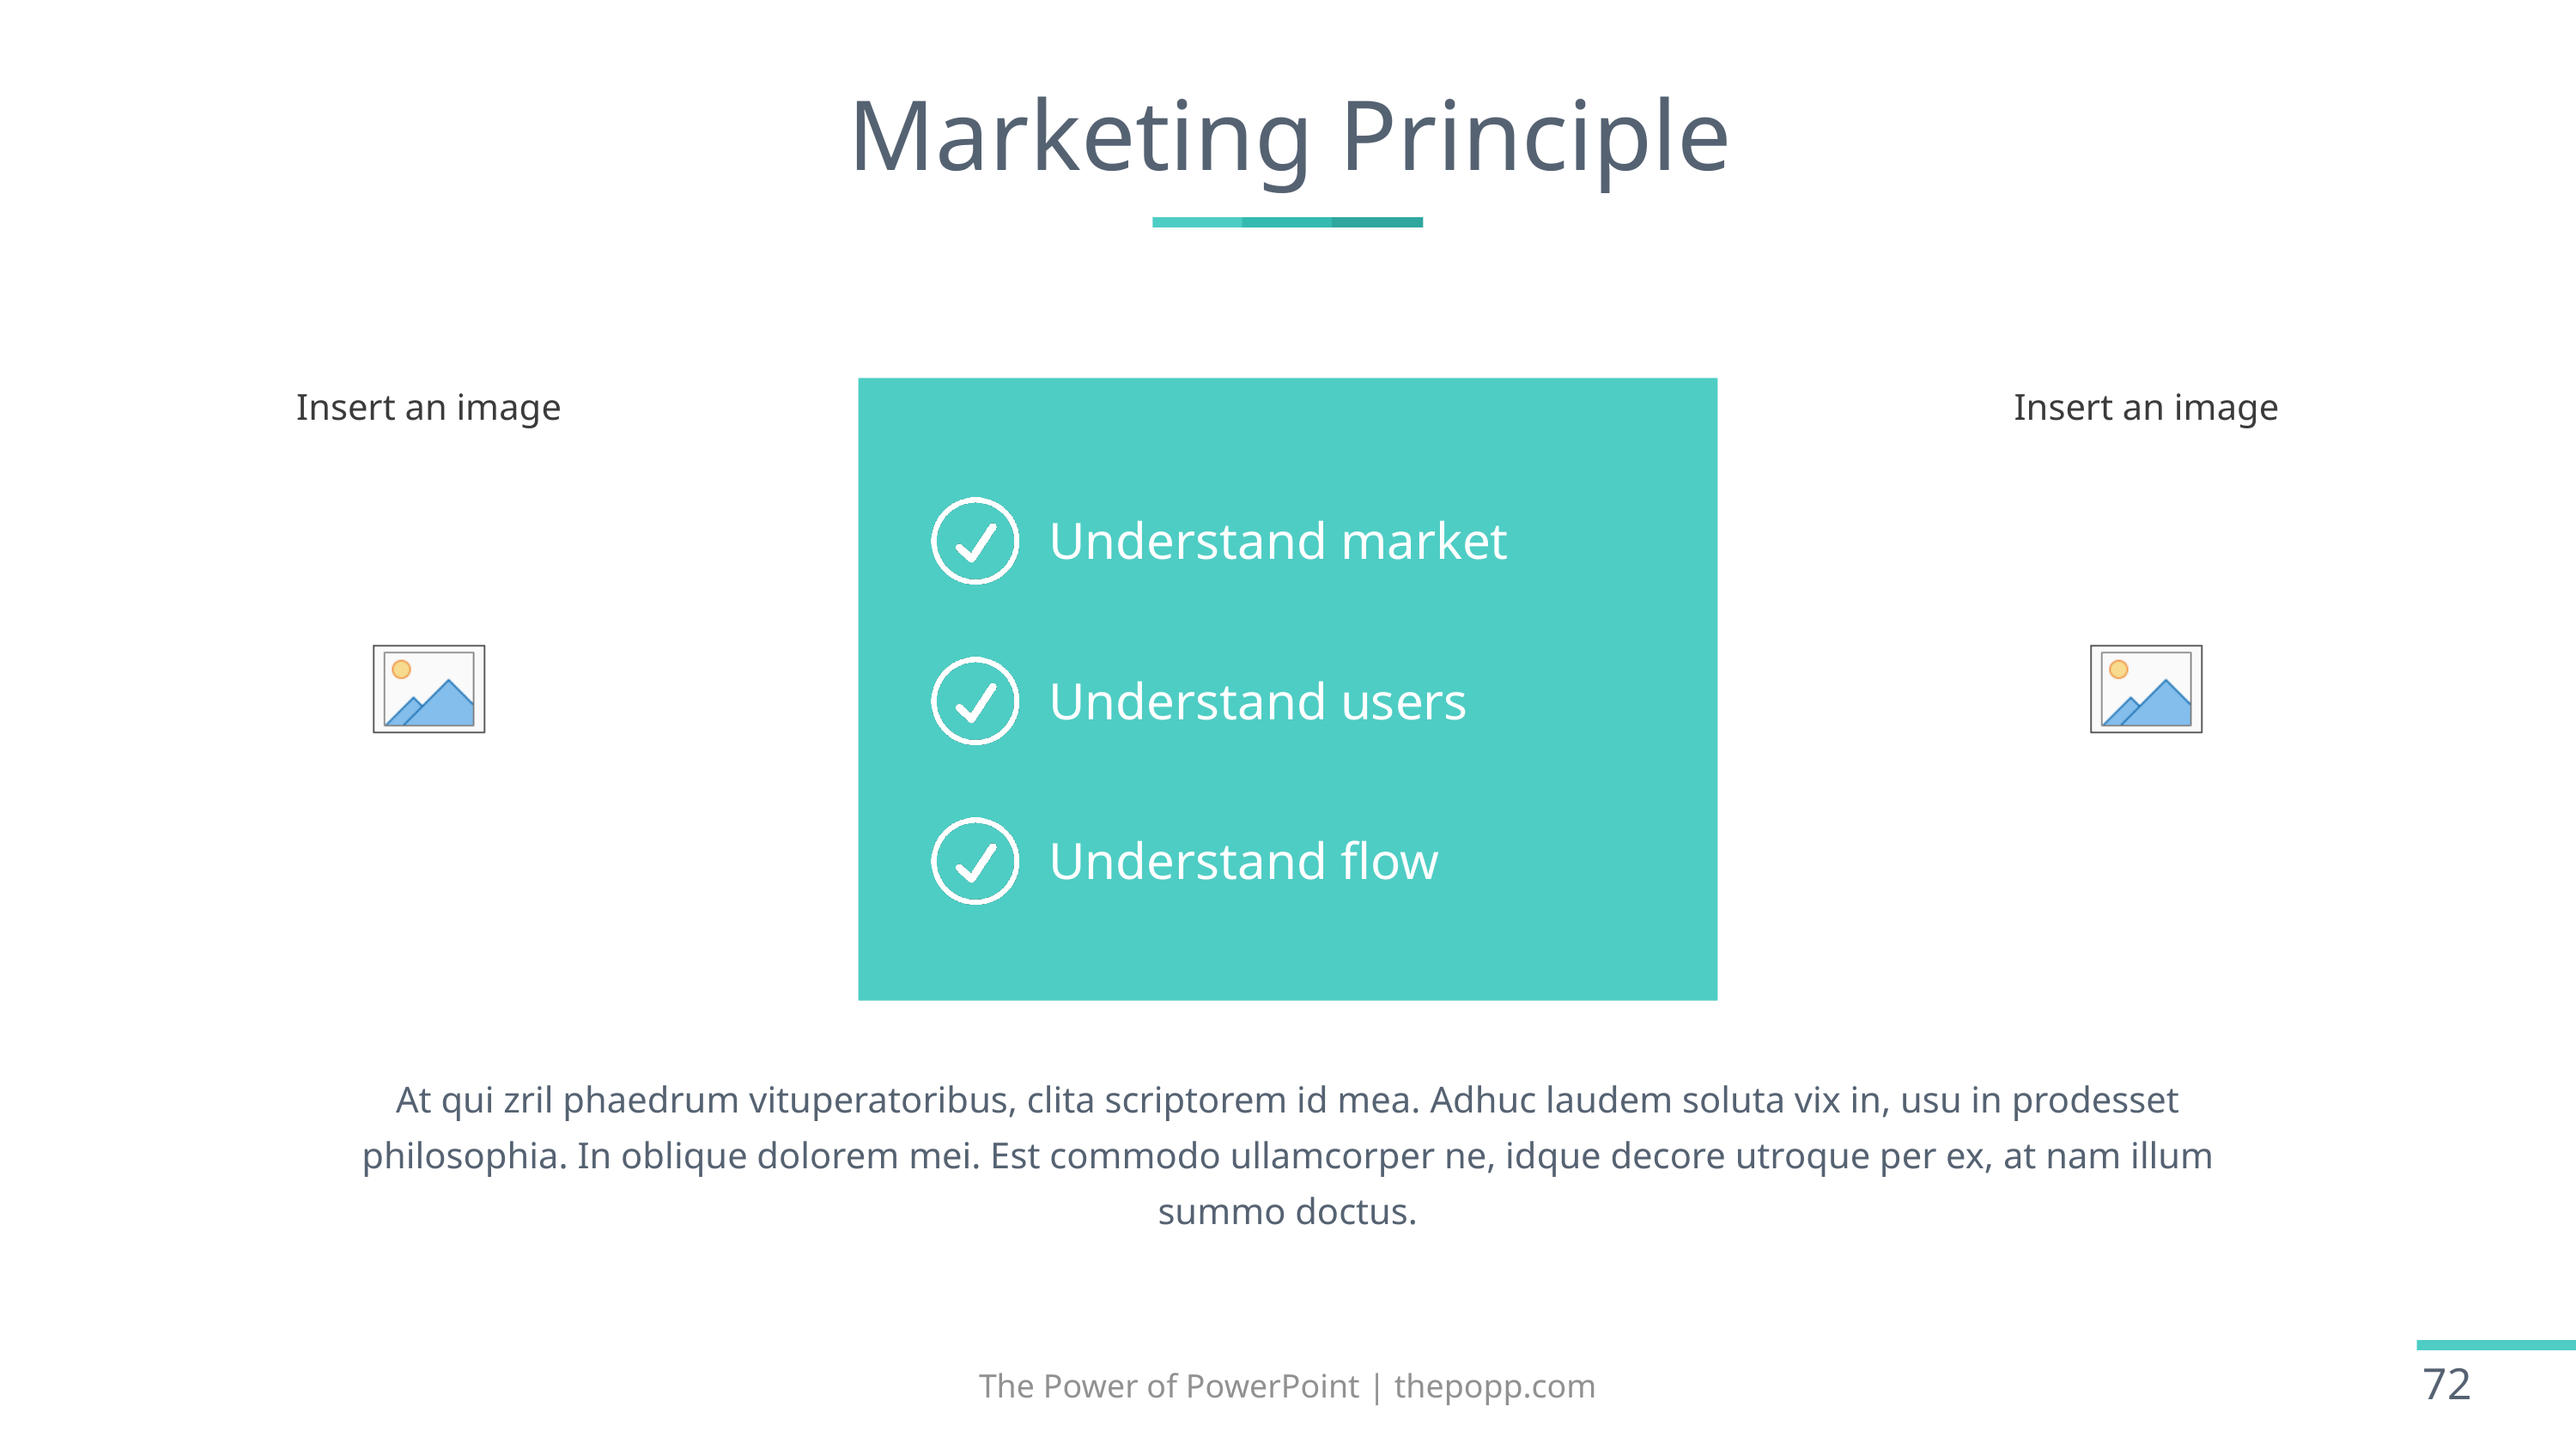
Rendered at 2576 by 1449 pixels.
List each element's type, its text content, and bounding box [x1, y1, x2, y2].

list At qui zril phaedrum vituperatoribus, clita scriptorem id mea. Adhuc laudem soluta vix in, usu in prodesset philosophia. In oblique dolorem mei. Est commodo ullamcorper ne, idque decore utroque per ex, at nam illum summo doctus. [337, 1026, 2239, 1270]
picture [931, 497, 1019, 585]
picture [931, 657, 1019, 745]
list Understand flow [1036, 806, 1643, 912]
footer The Power of PowerPoint | thepopp.com [853, 1349, 1723, 1427]
slide_number 72 [2409, 1351, 2576, 1421]
picture [1717, 378, 2576, 1001]
picture [931, 817, 1019, 905]
title Marketing Principle [69, 49, 2512, 230]
list Understand market [1036, 487, 1643, 592]
list Understand users [1036, 646, 1643, 753]
picture [0, 378, 859, 1001]
